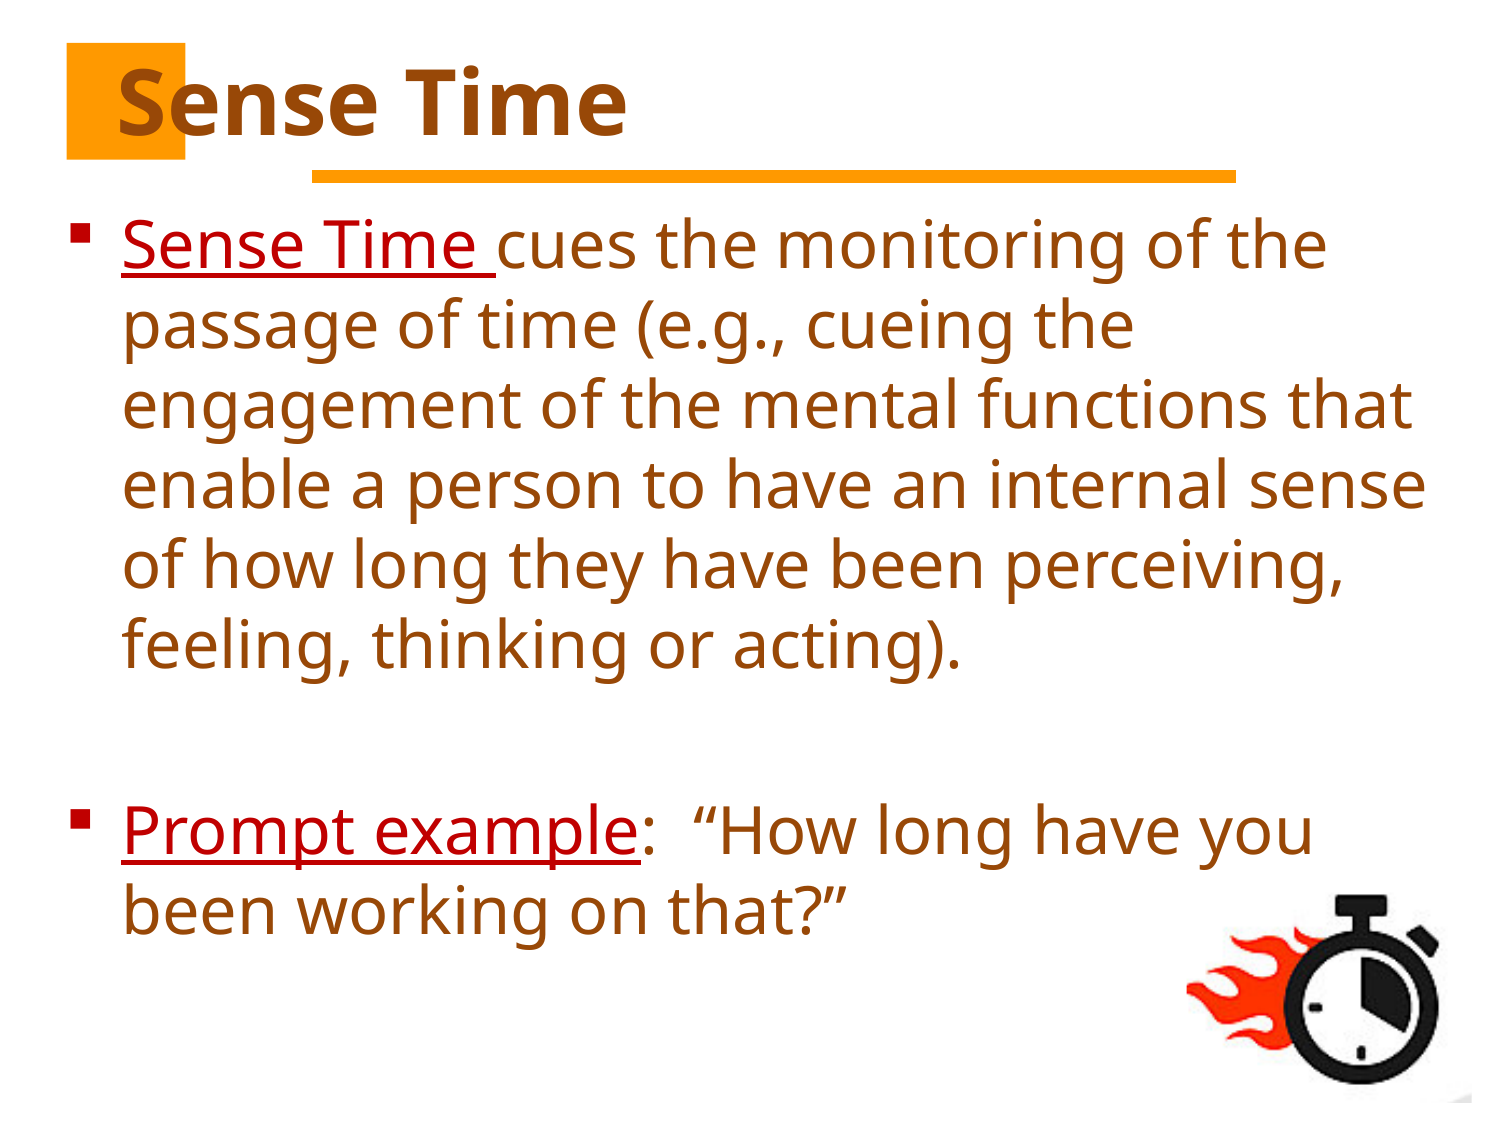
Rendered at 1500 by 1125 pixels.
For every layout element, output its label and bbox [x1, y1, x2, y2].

list [49, 193, 1459, 1015]
text_box [64, 41, 188, 162]
picture [1186, 870, 1472, 1104]
title [101, 38, 775, 159]
